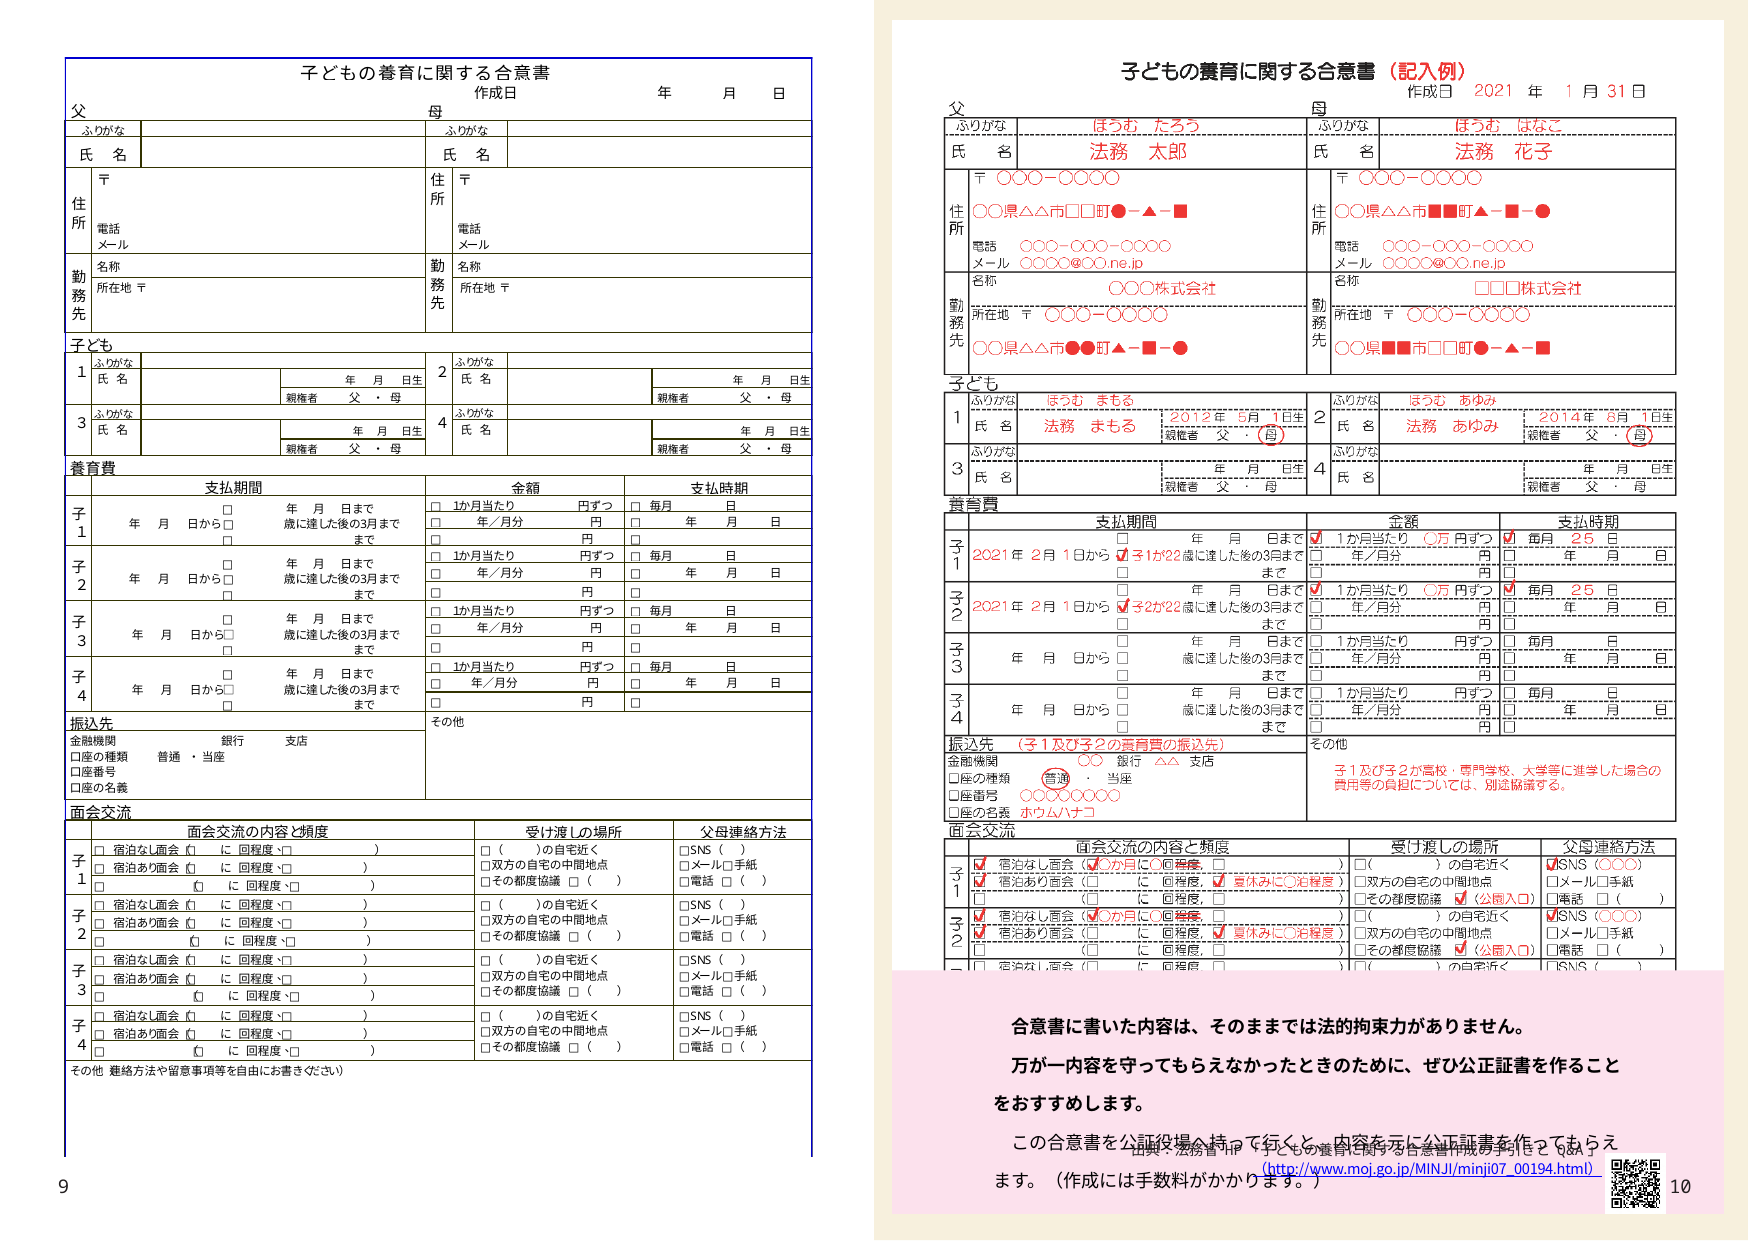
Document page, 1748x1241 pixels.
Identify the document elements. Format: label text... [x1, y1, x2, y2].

text_box 9 [55, 1174, 71, 1198]
text_box [892, 1206, 1600, 1214]
picture [891, 19, 1725, 1214]
text_box [1669, 1206, 1724, 1214]
text_box [874, 0, 1748, 1241]
picture [63, 56, 814, 1159]
